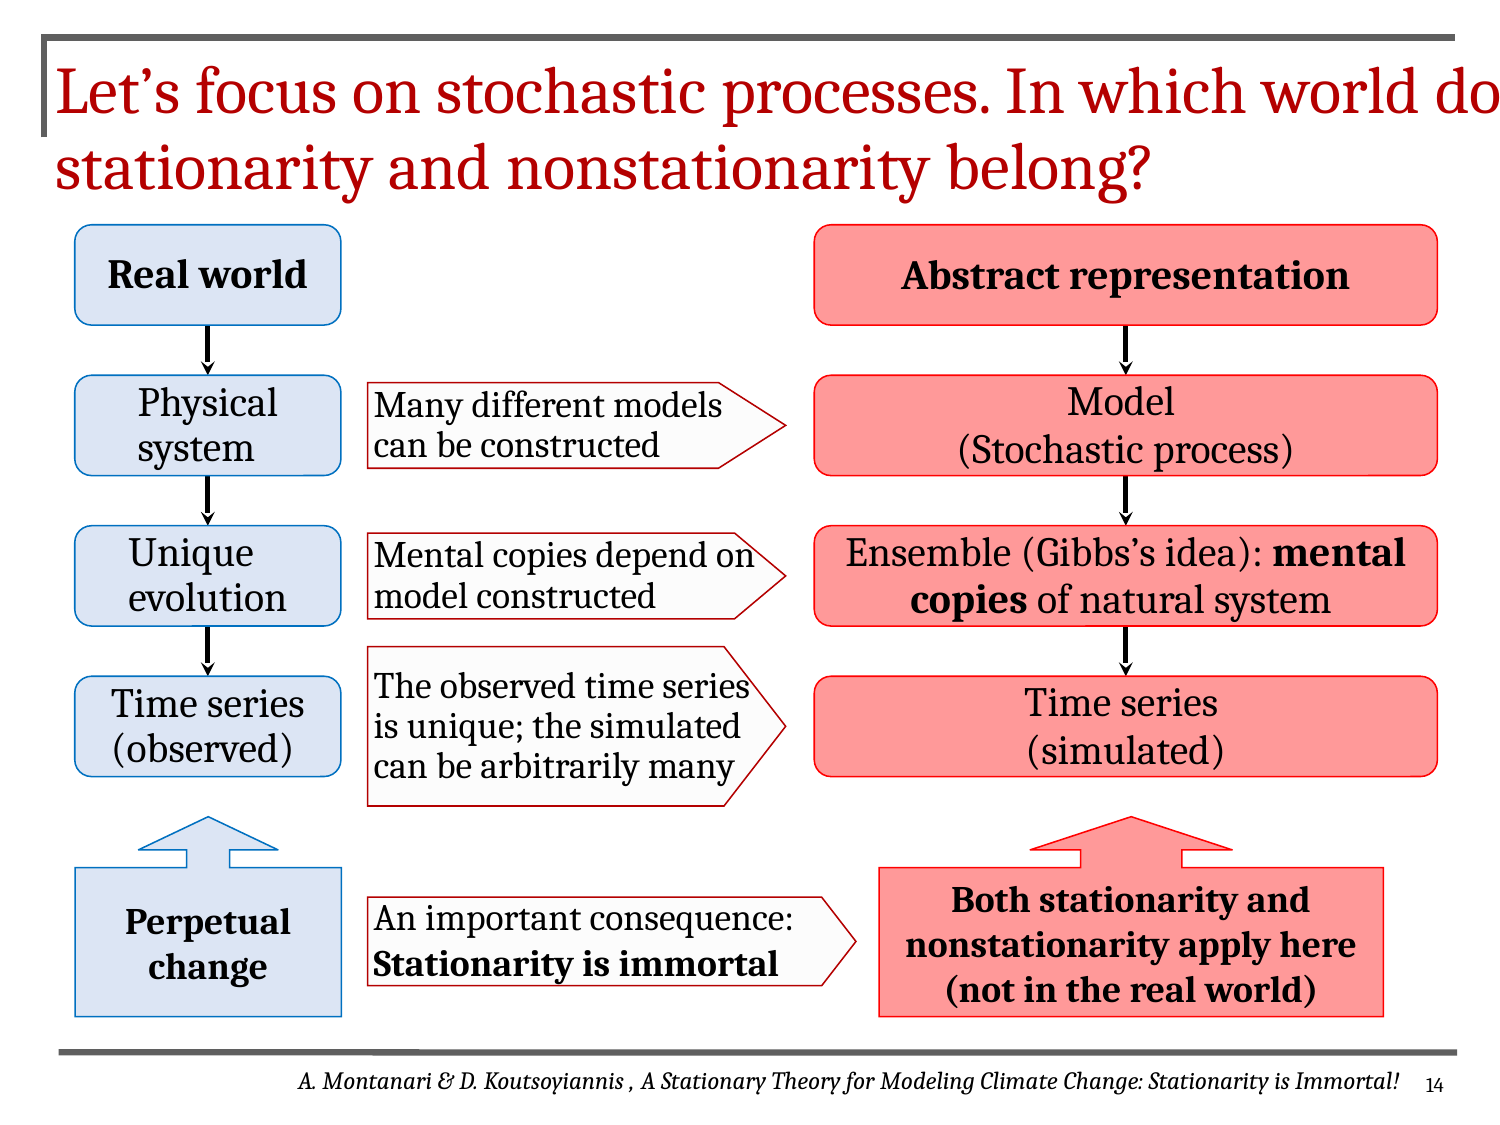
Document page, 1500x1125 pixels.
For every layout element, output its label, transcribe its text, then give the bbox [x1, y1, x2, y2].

slide_number 14 [1385, 1064, 1459, 1105]
text_box An important consequence: Stationarity is immortal [367, 897, 856, 986]
text_box Many different models can be constructed [367, 382, 786, 469]
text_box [74, 224, 342, 777]
title Let’s focus on stochastic processes. In which world do stationarity and nonstationarity belong? [40, 45, 1500, 233]
text_box The observed time series is unique; the simulated can be arbitrarily many [367, 646, 786, 806]
text_box Perpetual change [75, 816, 342, 1017]
text_box Mental copies depend on model constructed [367, 533, 786, 619]
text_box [813, 224, 1438, 777]
text_box Both stationarity and nonstationarity apply here (not in the real world) [879, 816, 1384, 1017]
footer A. Montanari & D. Koutsoyiannis , A Stationary Theory for Modeling Climate Change: Stationarity is Immortal! [154, 1047, 1416, 1103]
